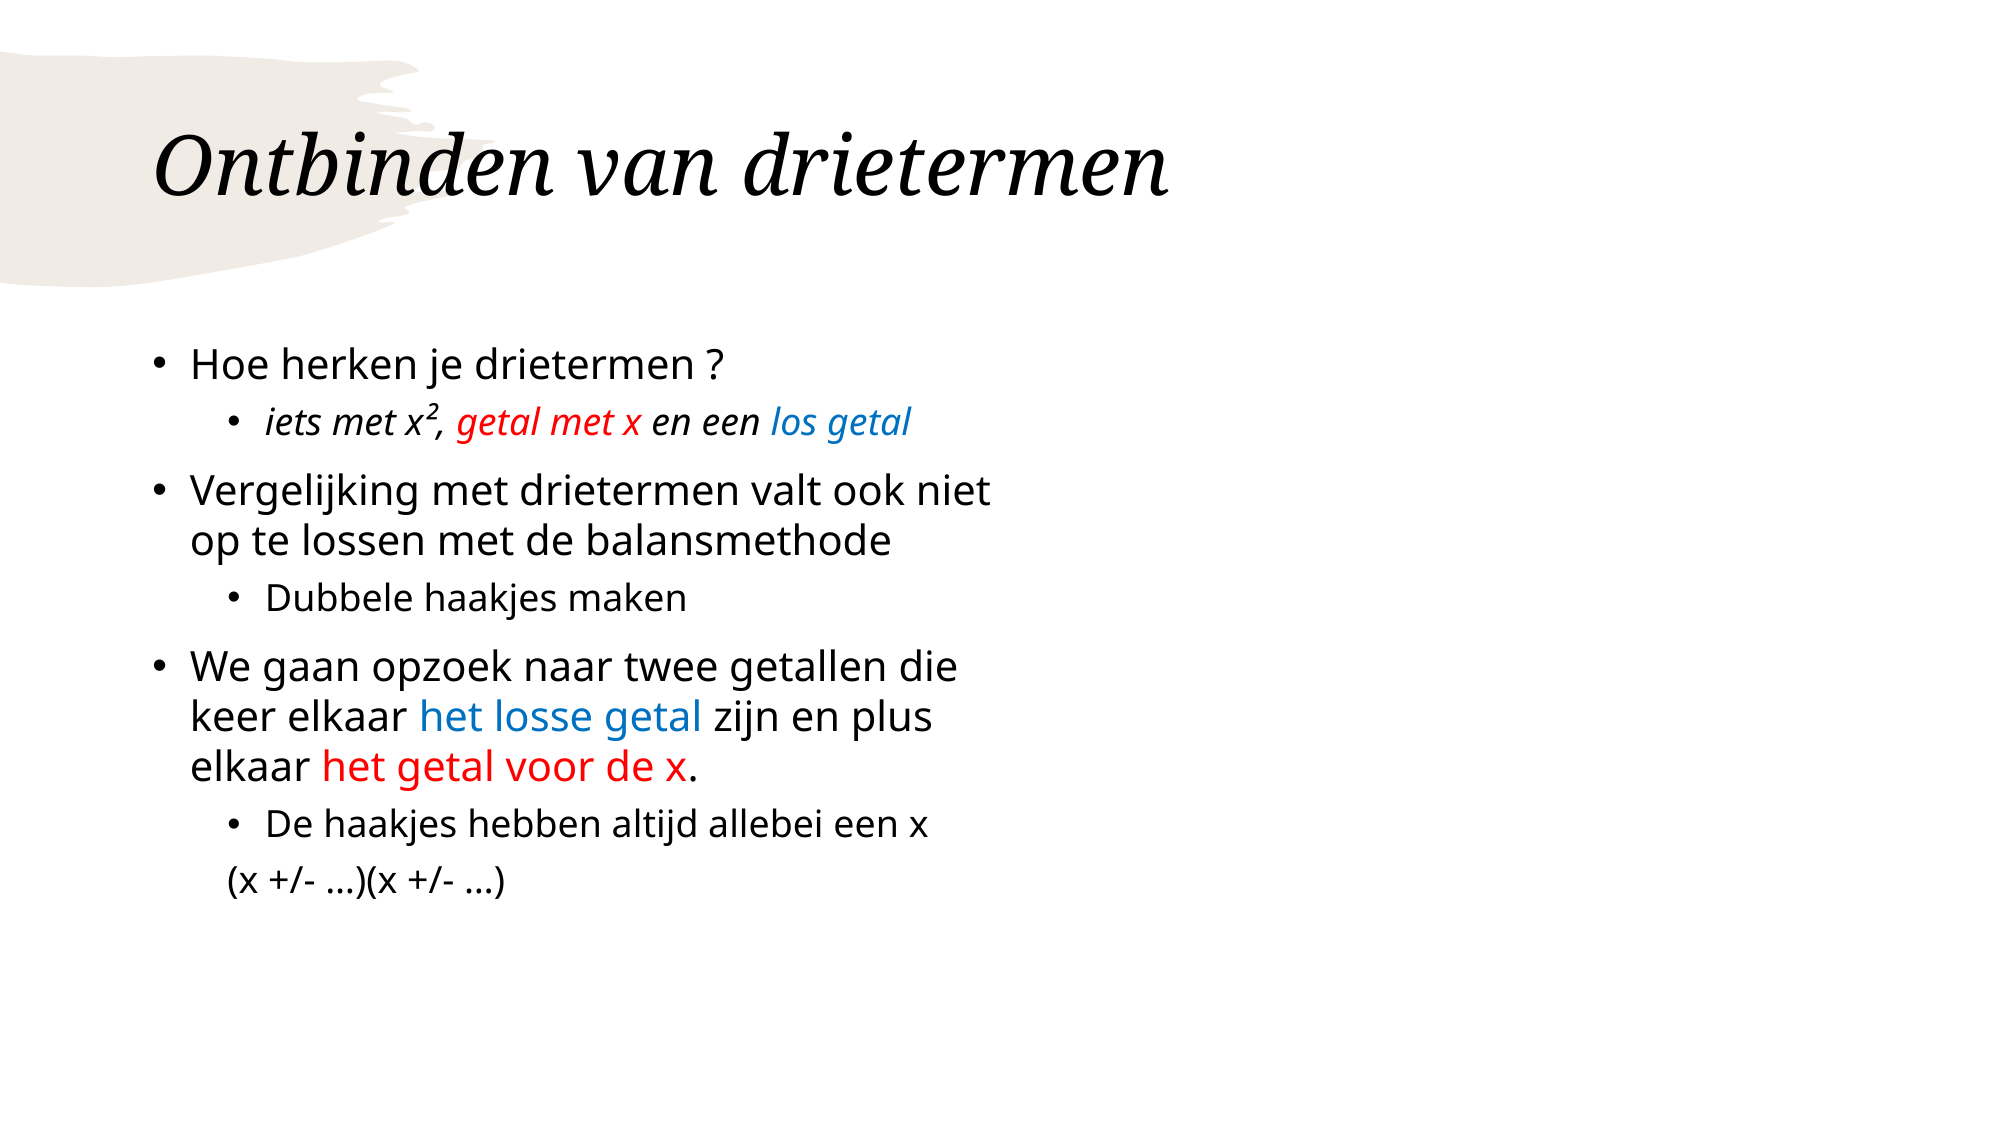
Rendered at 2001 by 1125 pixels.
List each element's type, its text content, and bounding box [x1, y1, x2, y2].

title Ontbinden van drietermen [137, 59, 1863, 278]
list Hoe herken je drietermen ? iets met x², getal met x en een los getal Vergelijking met drietermen valt ook niet op te lossen met de balansmethode Dubbele haakjes maken We gaan opzoek naar twee getallen die keer elkaar het losse getal zijn en plus elkaar het getal voor de x. De haakjes hebben altijd allebei een x (x +/- …)(x +/- …) [137, 329, 1040, 1013]
